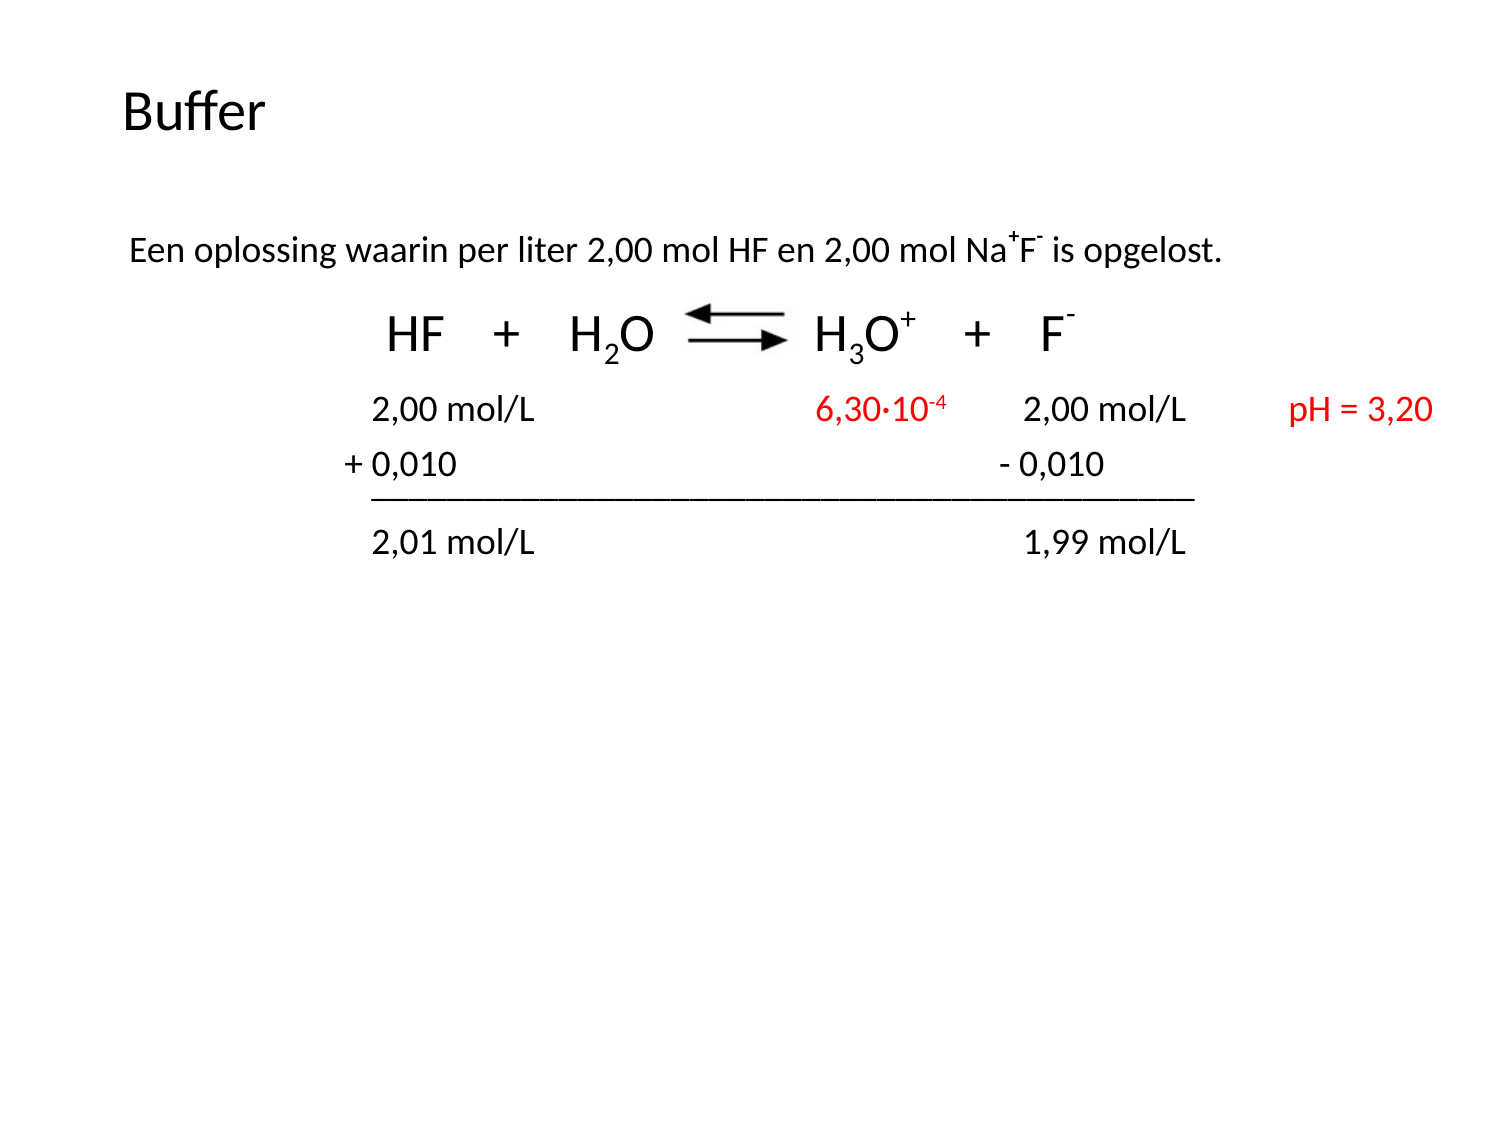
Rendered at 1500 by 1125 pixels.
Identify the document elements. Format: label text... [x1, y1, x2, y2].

text_box Buffer [108, 64, 282, 150]
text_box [322, 285, 1500, 590]
text_box Een buffer is bijvoorbeeld: Een oplossing waarin per liter 2,00 mol HF en 2,00 mol Na+F- is opgelost. [114, 169, 1239, 683]
